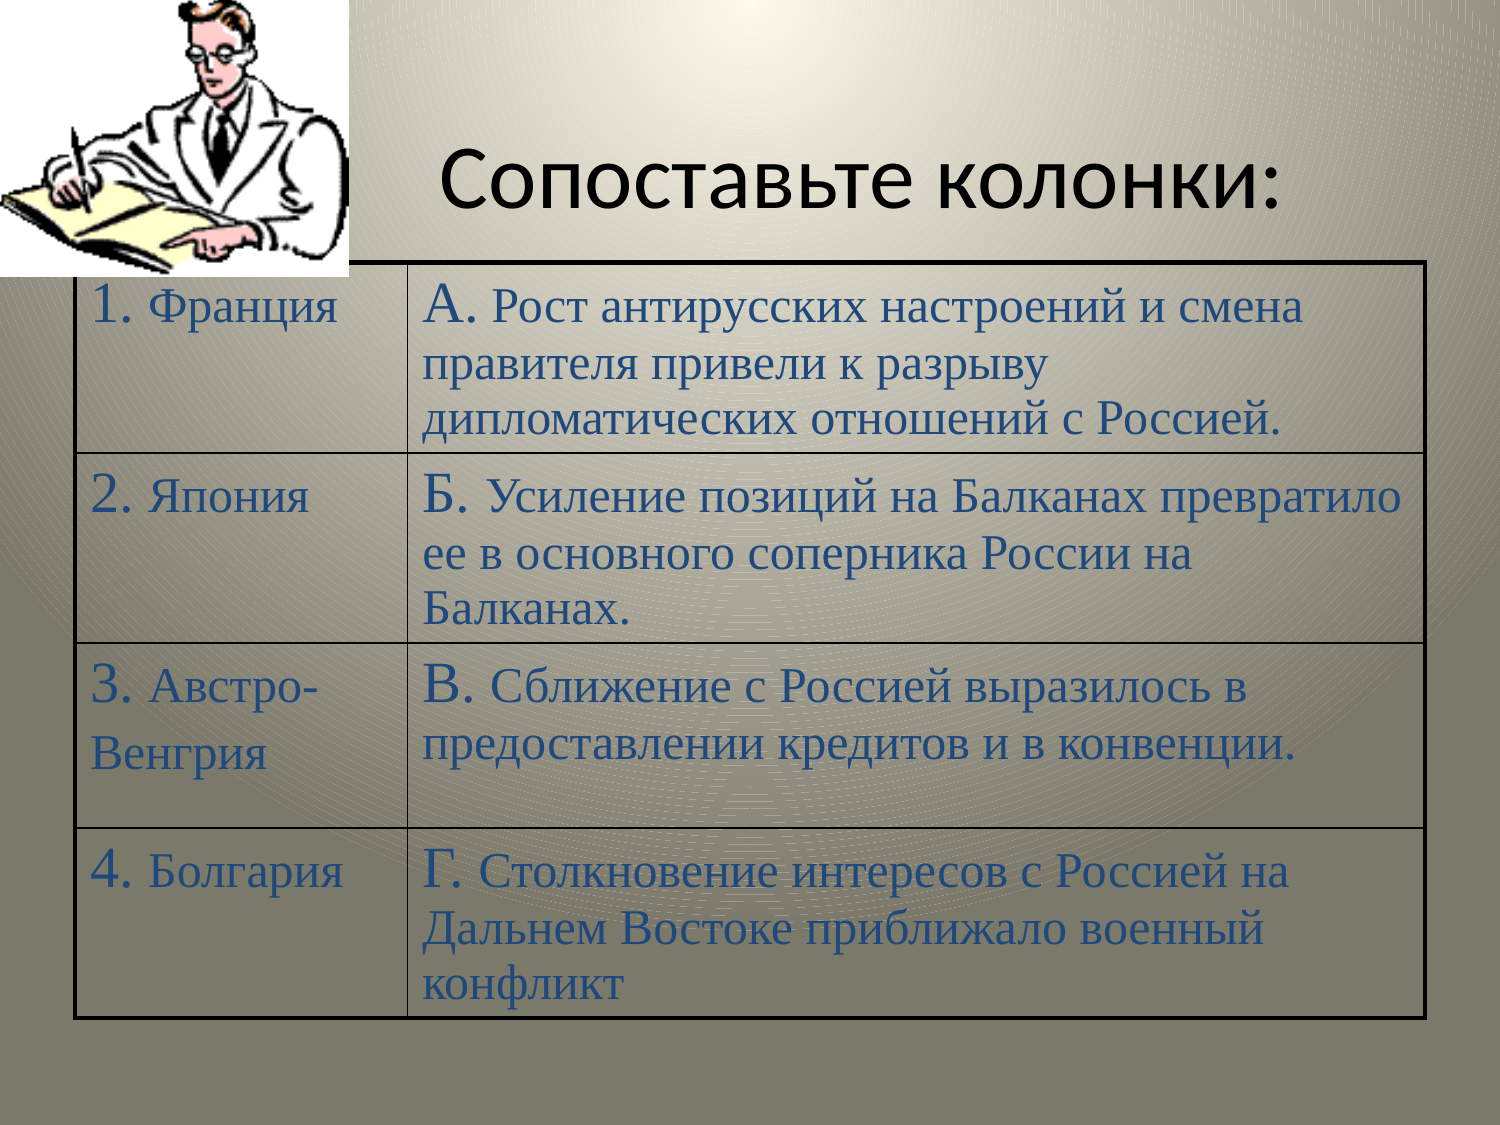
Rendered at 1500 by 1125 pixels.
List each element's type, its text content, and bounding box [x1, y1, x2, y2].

table_cell 4. Болгария [77, 829, 407, 1016]
table_cell Б. Усиление позиций на Балканах превратило ее в основного соперника России на Балканах. [408, 454, 1423, 642]
table_cell В. Сближение с Россией выразилось в предоставлении кредитов и в конвенции. [408, 644, 1423, 827]
table_cell 3. Австро- Венгрия [77, 644, 407, 827]
table_header А. Рост антирусских настроений и смена правителя привели к разрыву дипломатических отношений с Россией. [408, 265, 1423, 452]
title Сопоставьте колонки: [352, 78, 1500, 266]
table_header 1. Франция [77, 265, 407, 452]
picture [0, 0, 349, 277]
table_cell Г. Столкновение интересов с Россией на Дальнем Востоке приближало военный конфликт [408, 829, 1423, 1016]
table_cell 2. Япония [77, 454, 407, 642]
